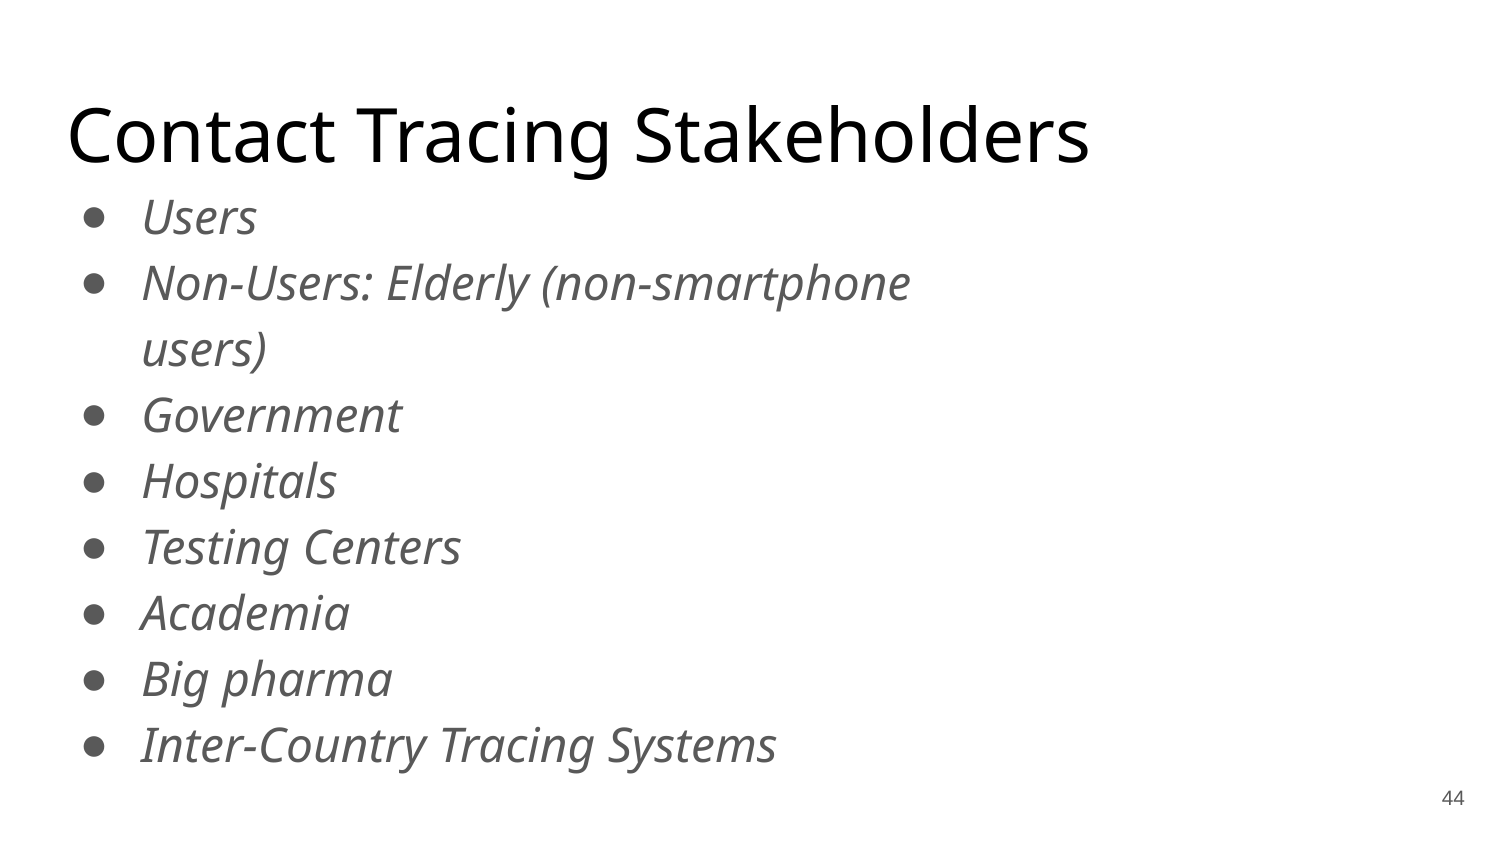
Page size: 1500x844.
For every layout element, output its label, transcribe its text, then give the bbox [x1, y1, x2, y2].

list Users Non-Users: Elderly (non-smartphone users) Government Hospitals Testing Centers Academia Big pharma Inter-Country Tracing Systems [51, 189, 1016, 762]
title Contact Tracing Stakeholders [51, 72, 1449, 167]
slide_number 44 [1389, 764, 1480, 830]
